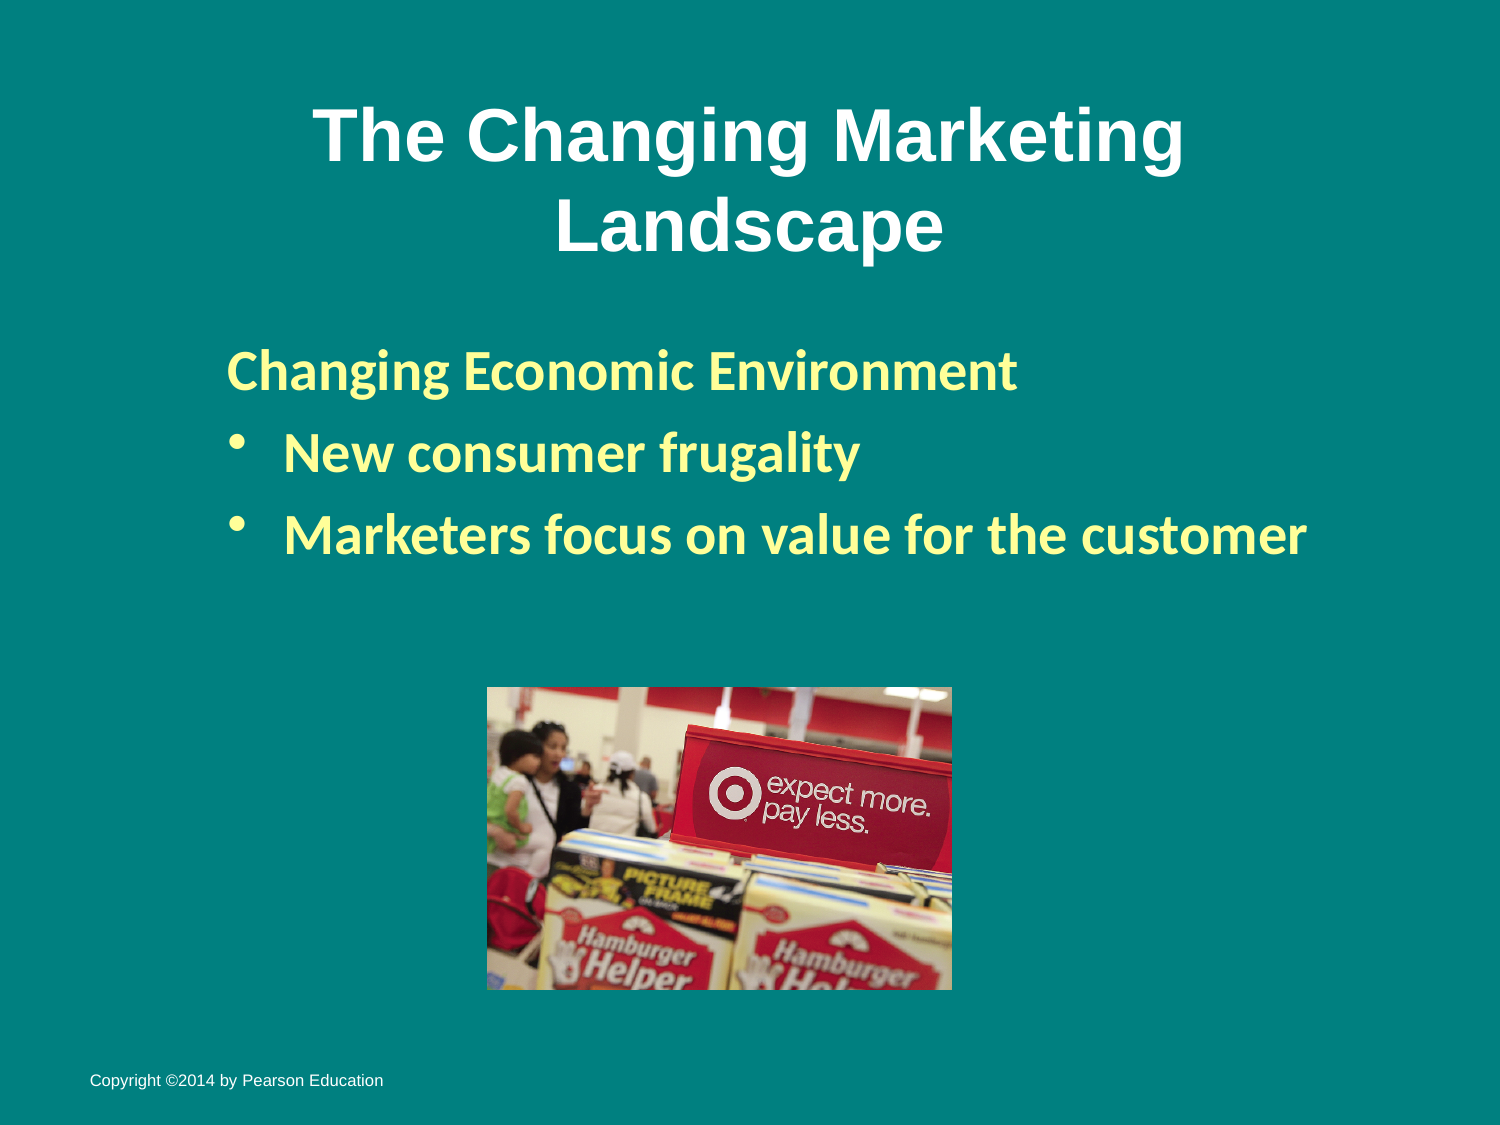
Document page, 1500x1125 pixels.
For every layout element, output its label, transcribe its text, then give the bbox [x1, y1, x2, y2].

title The Changing Marketing Landscape [112, 37, 1388, 226]
picture [487, 687, 952, 990]
text_box Copyright ©2014 by Pearson Education [74, 1062, 825, 1098]
list Changing Economic Environment New consumer frugality Marketers focus on value for the customer [212, 324, 1338, 601]
